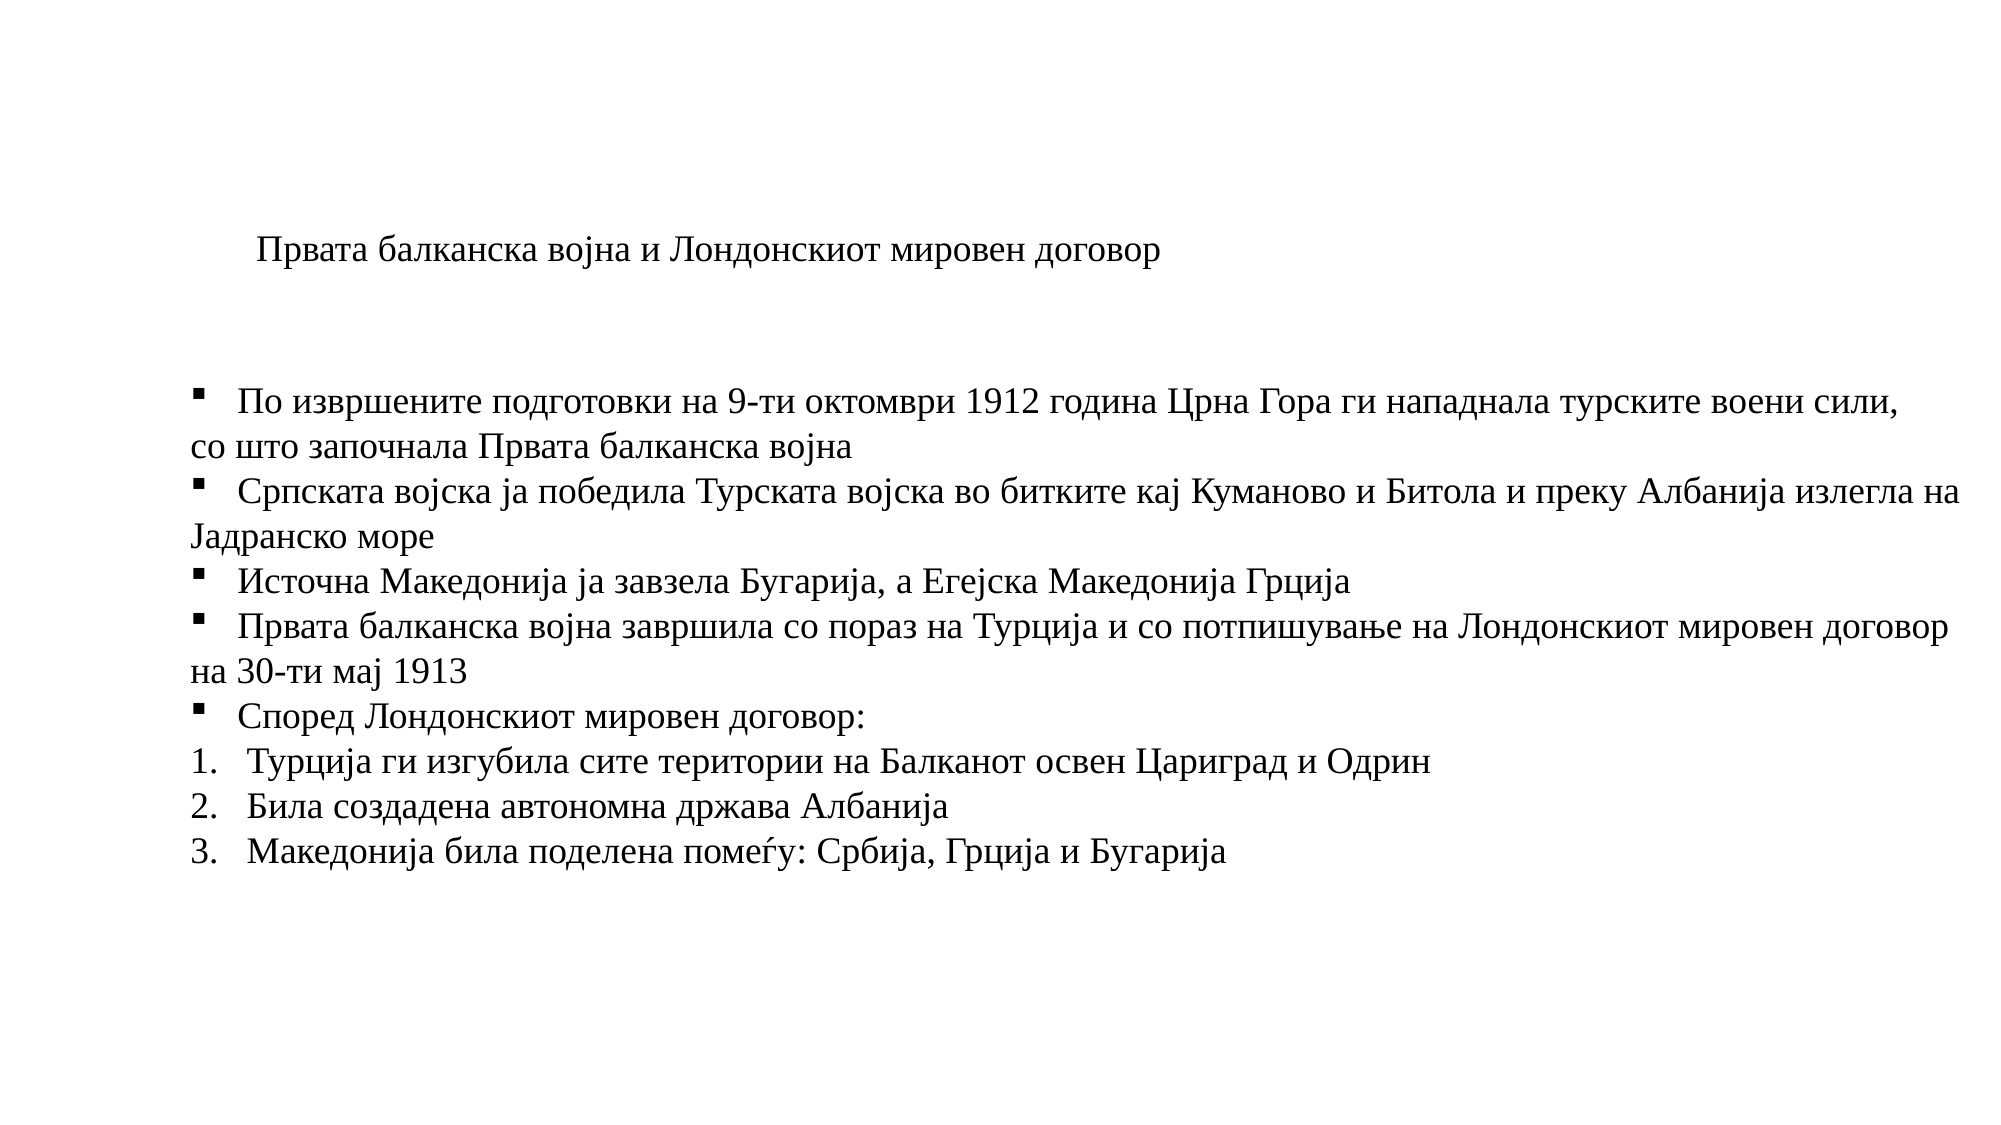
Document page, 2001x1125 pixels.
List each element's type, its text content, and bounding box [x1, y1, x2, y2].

text_box Првата балканска војна и Лондонскиот мировен договор [241, 216, 1177, 277]
text_box По извршените подготовки на 9-ти октомври 1912 година Црна Гора ги нападнала турските воени сили, со што започнала Првата балканска војна Српската војска ја победила Турската војска во битките кај Куманово и Битола и преку Албанија излегла на Јадранско море Источна Македонија ја завзела Бугарија, а Егејска Македонија Грција Првата балканска војна завршила со пораз на Турција и со потпишување на Лондонскиот мировен договор на 30-ти мај 1913 Според Лондонскиот мировен договор: Турција ги изгубила сите територии на Балканот освен Цариград и Одрин Била создадена автономна држава Албанија Македонија била поделена помеѓу: Србија, Грција и Бугарија [175, 368, 1978, 879]
